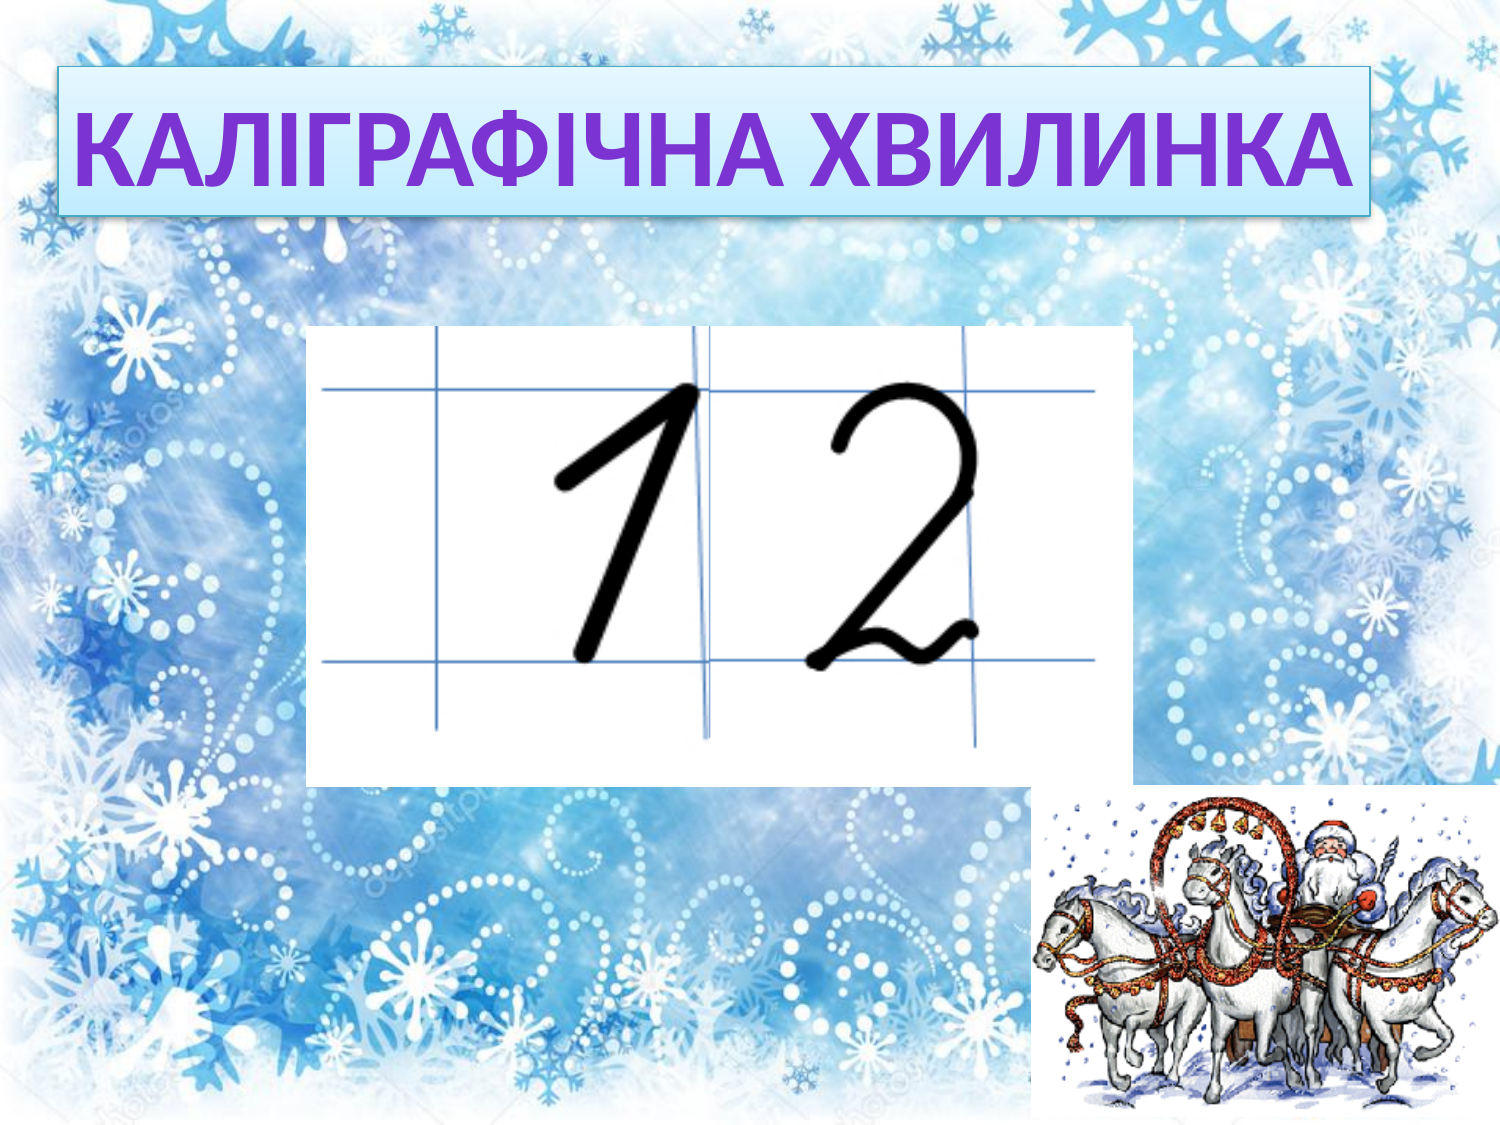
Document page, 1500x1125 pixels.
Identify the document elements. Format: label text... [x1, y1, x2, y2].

text_box Каліграфічна хвилинка [57, 66, 1371, 217]
list [75, 262, 1425, 1005]
picture [0, 0, 1500, 1125]
